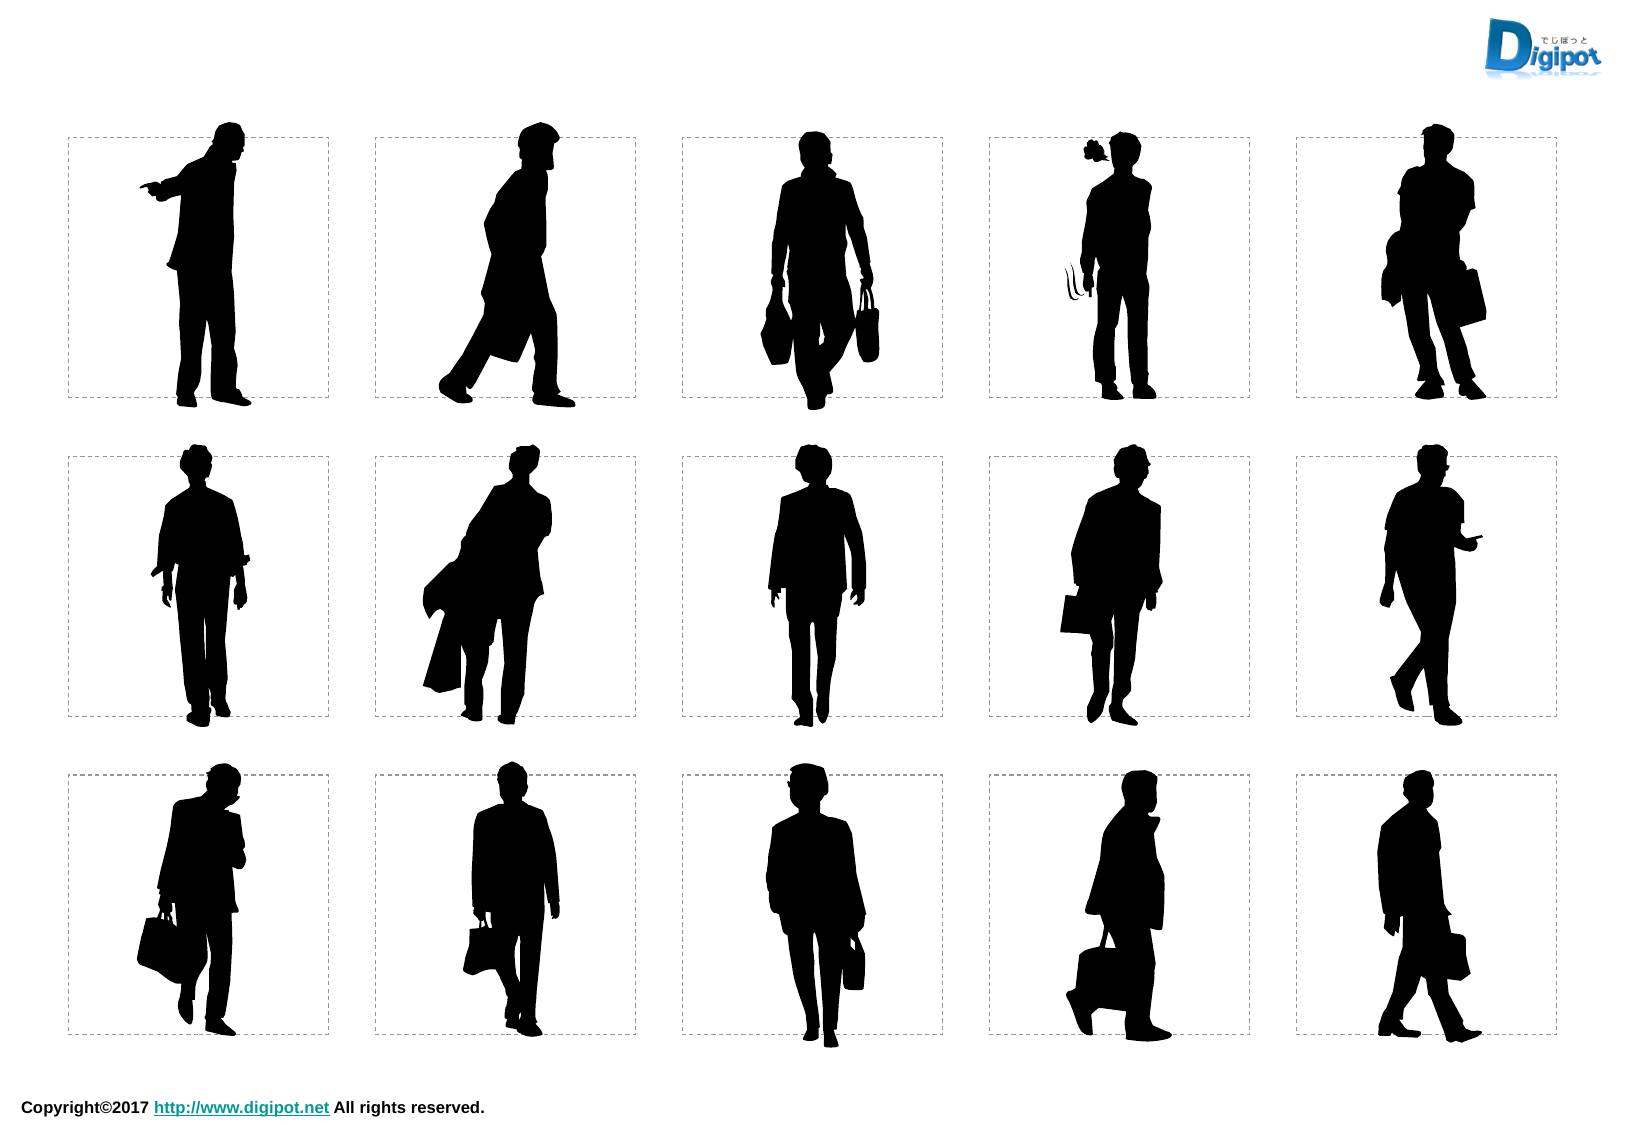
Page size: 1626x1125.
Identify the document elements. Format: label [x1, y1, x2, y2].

text_box [139, 122, 252, 408]
text_box [1381, 123, 1487, 400]
text_box [150, 444, 251, 727]
text_box [1064, 267, 1079, 301]
text_box [438, 122, 576, 408]
text_box [767, 444, 867, 727]
text_box [1066, 770, 1172, 1042]
text_box [463, 761, 560, 1037]
text_box [765, 763, 867, 1048]
text_box [422, 444, 552, 725]
text_box [1070, 263, 1085, 296]
text_box [1379, 444, 1484, 726]
text_box [1080, 131, 1157, 400]
text_box [136, 763, 247, 1036]
text_box [1377, 770, 1482, 1043]
picture [1485, 18, 1602, 82]
text_box [760, 131, 880, 410]
text_box [1060, 444, 1163, 726]
